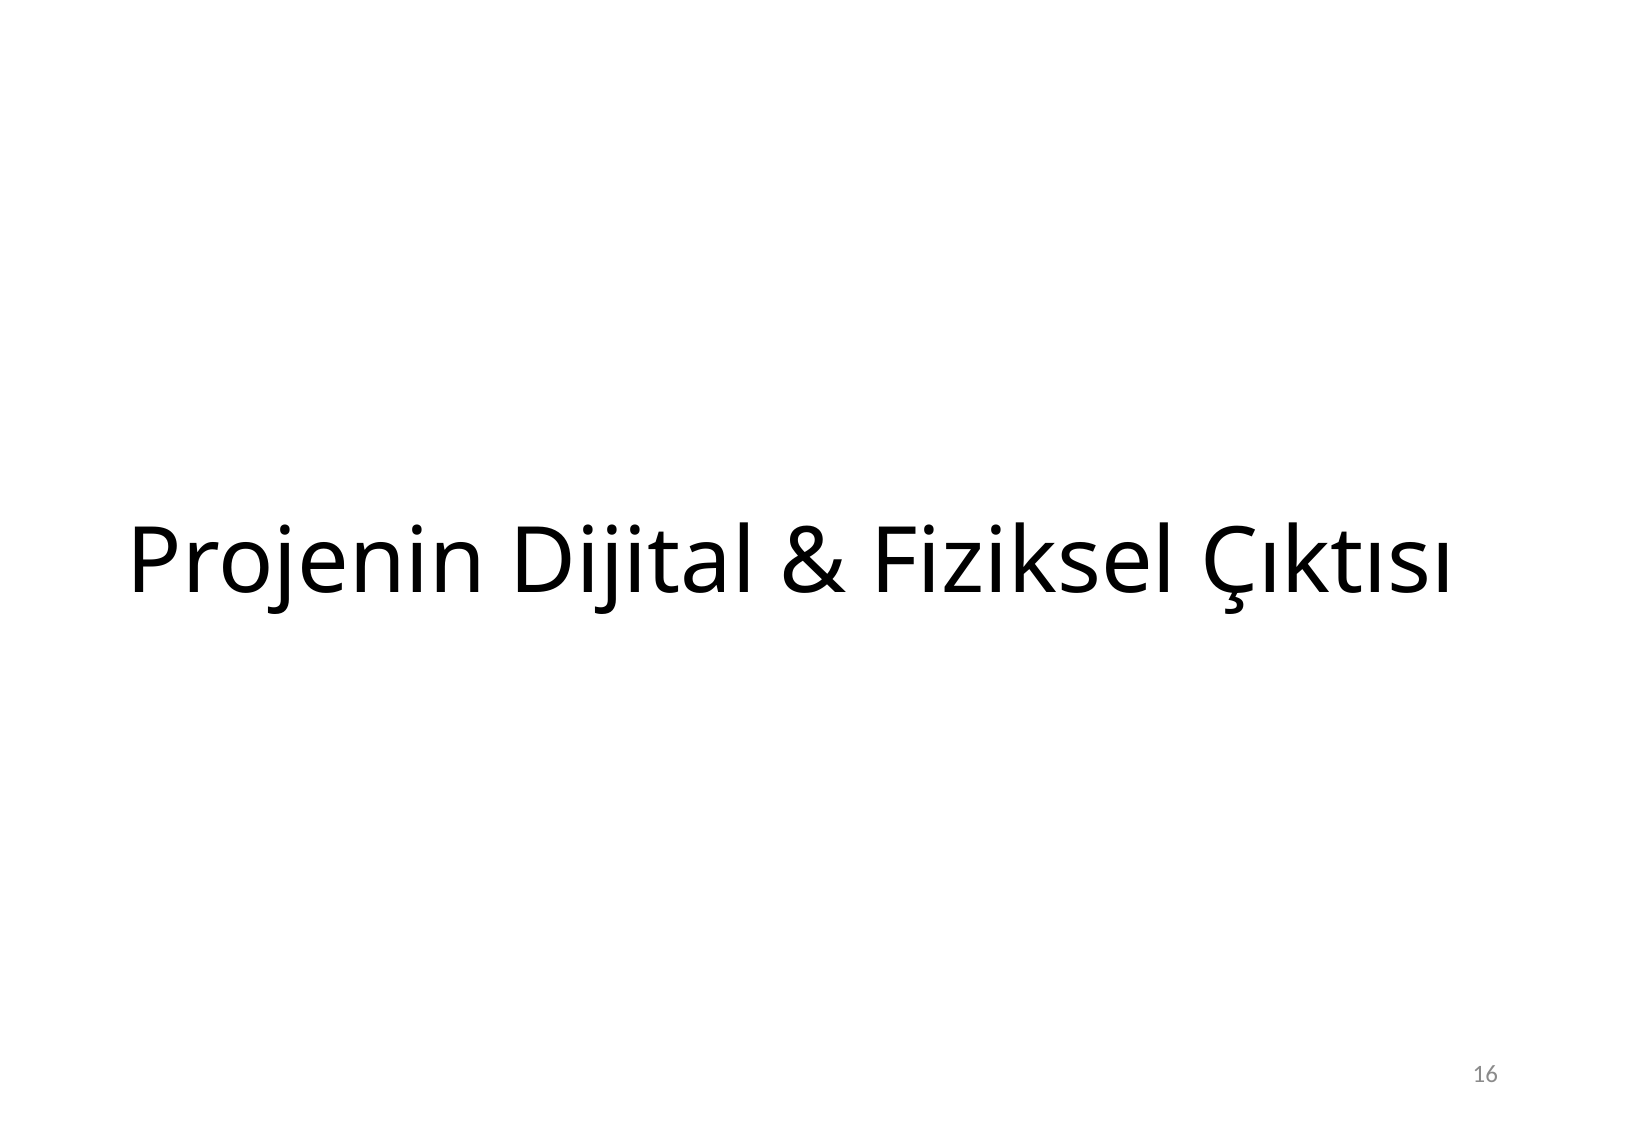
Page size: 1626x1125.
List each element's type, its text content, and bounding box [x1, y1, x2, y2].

slide_number 16 [1147, 1042, 1514, 1103]
title Projenin Dijital & Fiziksel Çıktısı [111, 223, 1514, 902]
